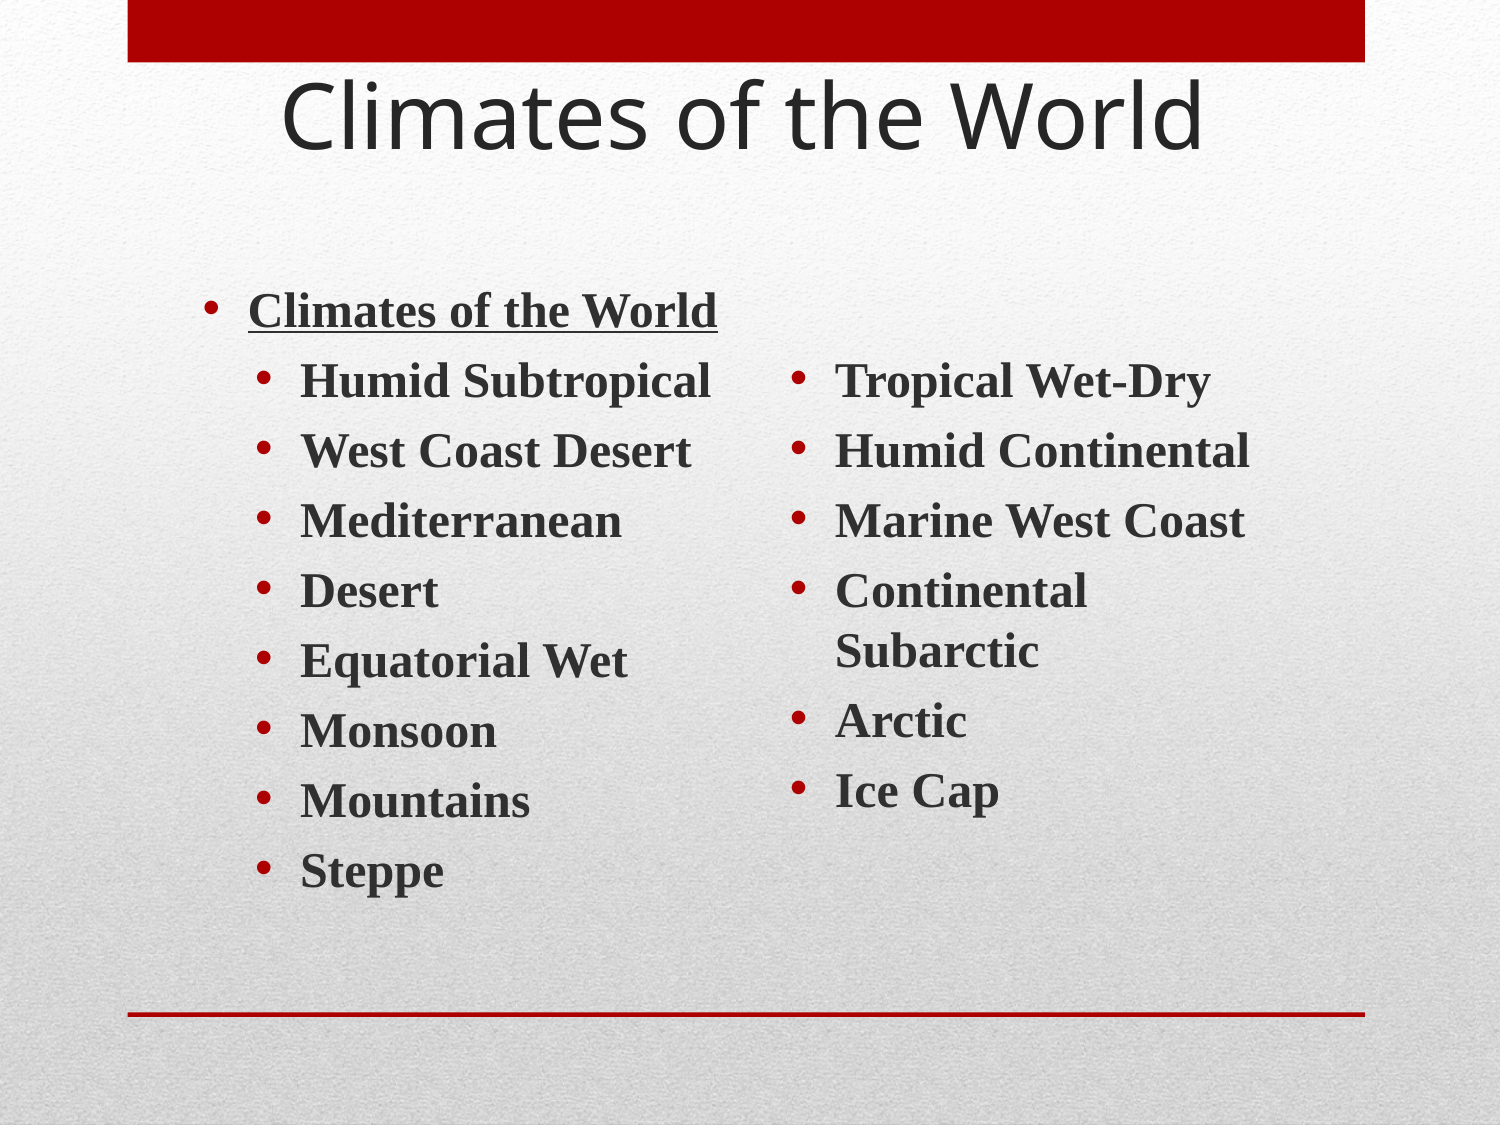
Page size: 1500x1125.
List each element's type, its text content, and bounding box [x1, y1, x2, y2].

title Climates of the World [174, 37, 1313, 175]
list Climates of the World Humid Subtropical West Coast Desert Mediterranean Desert Equatorial Wet Monsoon Mountains Steppe Tropical Wet-Dry Humid Continental Marine West Coast Continental Subarctic Arctic Ice Cap [187, 237, 1288, 938]
